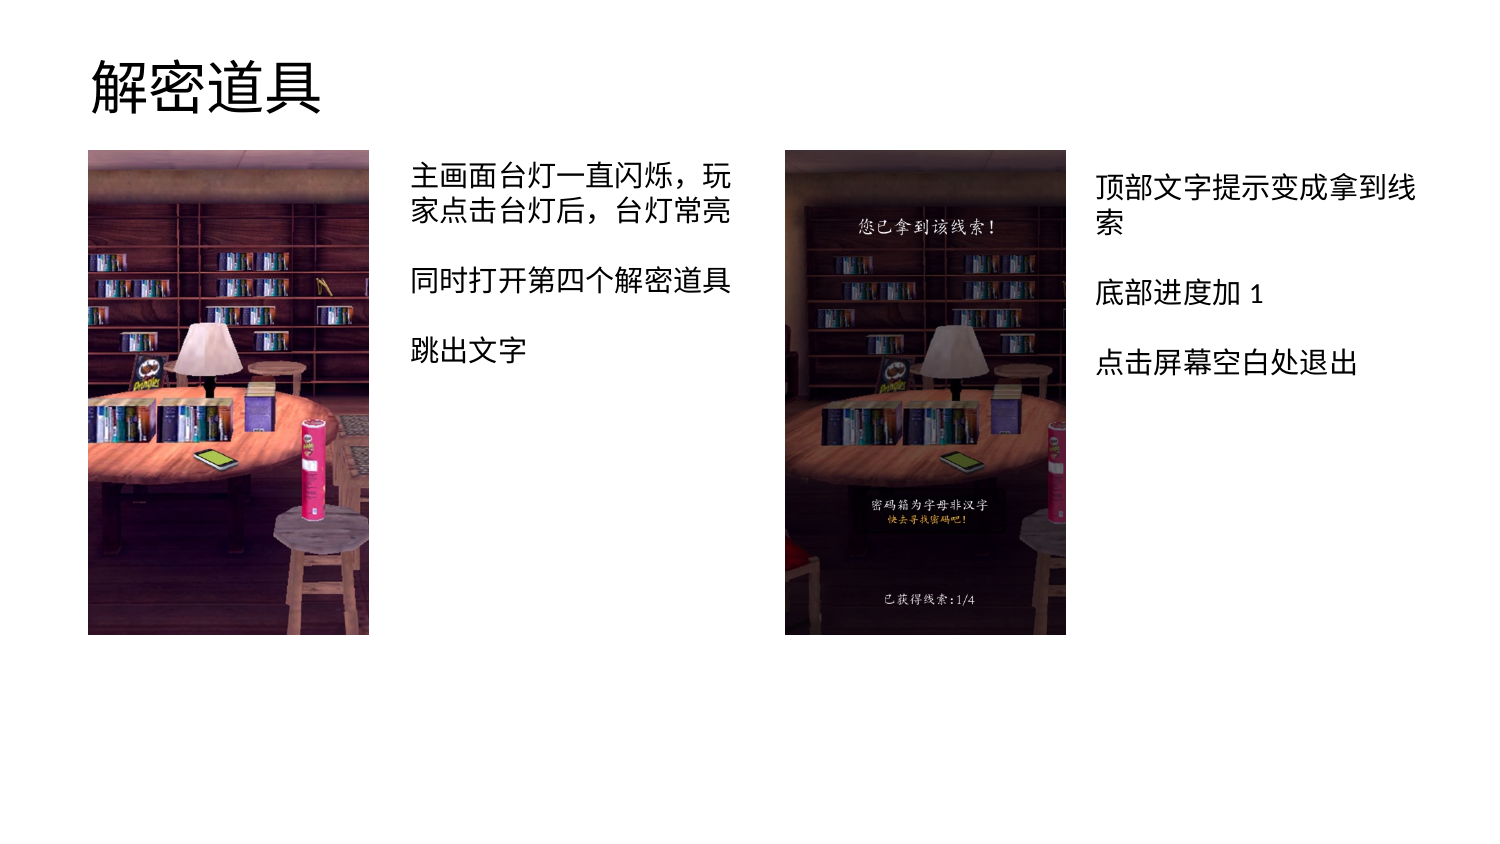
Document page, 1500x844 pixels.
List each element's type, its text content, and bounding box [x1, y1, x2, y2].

picture [88, 149, 369, 635]
title 解密道具 [75, 33, 443, 139]
text_box 主画面台灯一直闪烁，玩家点击台灯后，台灯常亮 同时打开第四个解密道具 跳出文字 [395, 150, 774, 410]
picture [785, 149, 1066, 635]
text_box 顶部文字提示变成拿到线索 底部进度加1 点击屏幕空白处退出 [1080, 161, 1456, 387]
